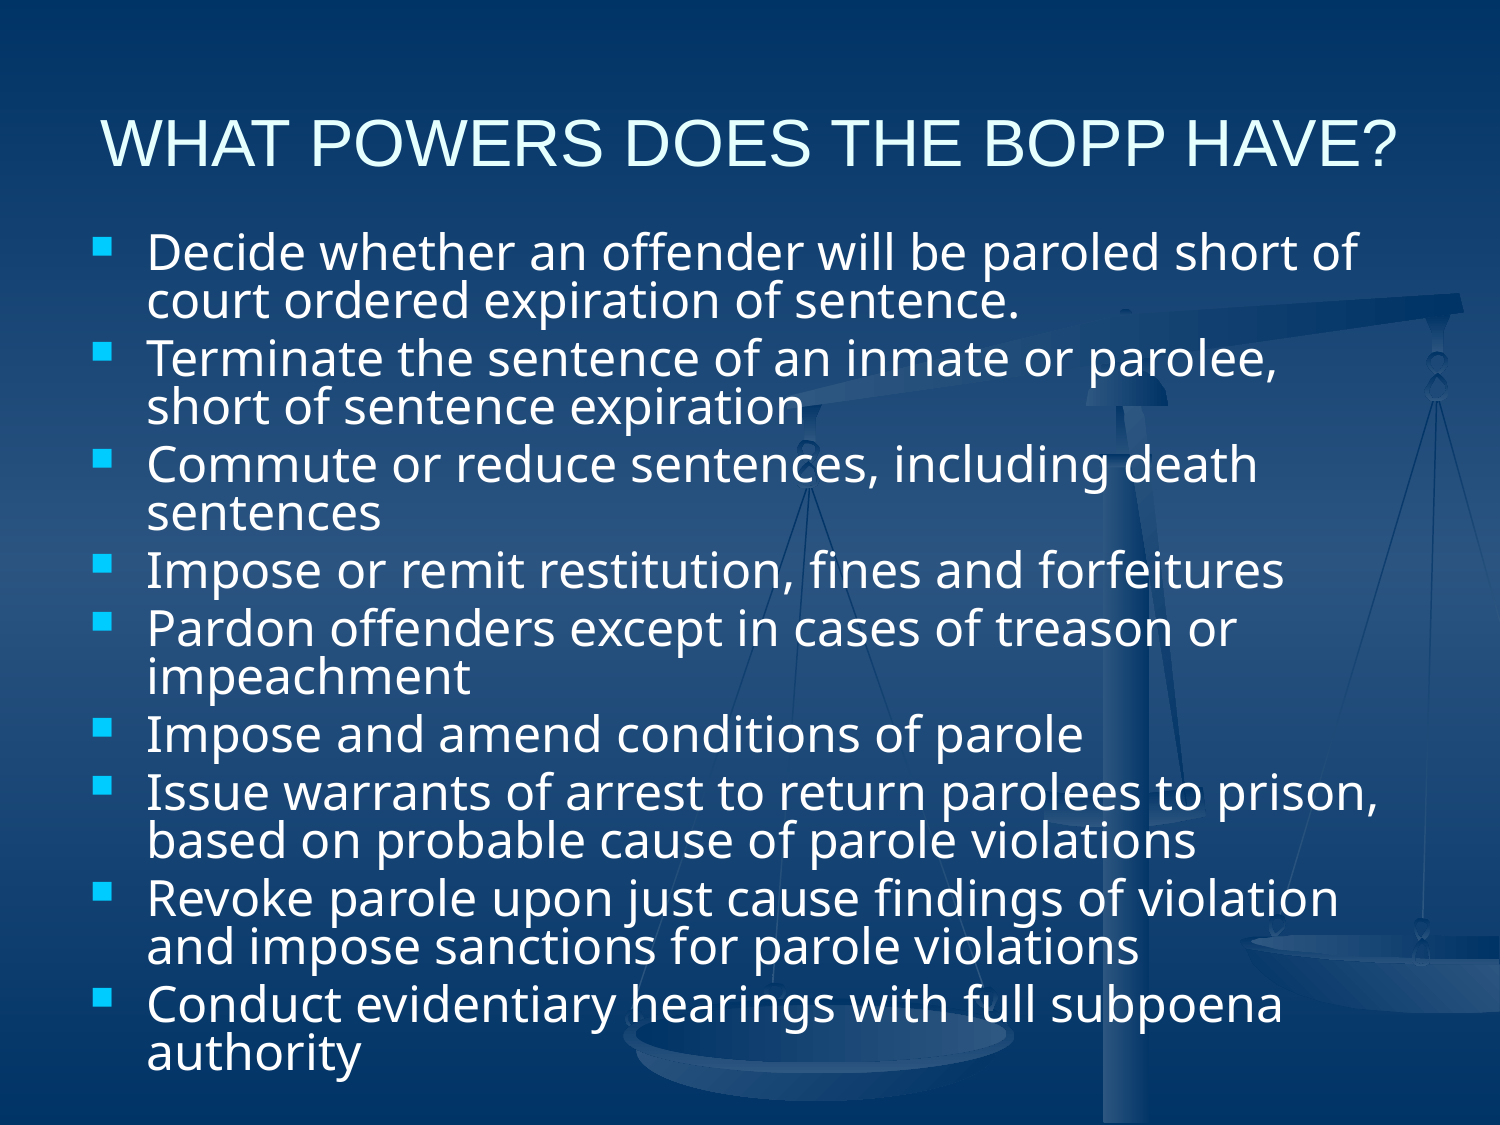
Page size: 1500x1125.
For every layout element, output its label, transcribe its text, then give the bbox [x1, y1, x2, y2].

title WHAT POWERS DOES THE BOPP HAVE? [74, 45, 1426, 224]
list Decide whether an offender will be paroled short of court ordered expiration of sentence. Terminate the sentence of an inmate or parolee, short of sentence expiration Commute or reduce sentences, including death sentences Impose or remit restitution, fines and forfeitures Pardon offenders except in cases of treason or impeachment Impose and amend conditions of parole Issue warrants of arrest to return parolees to prison, based on probable cause of parole violations Revoke parole upon just cause findings of violation and impose sanctions for parole violations Conduct evidentiary hearings with full subpoena authority [74, 224, 1426, 1125]
